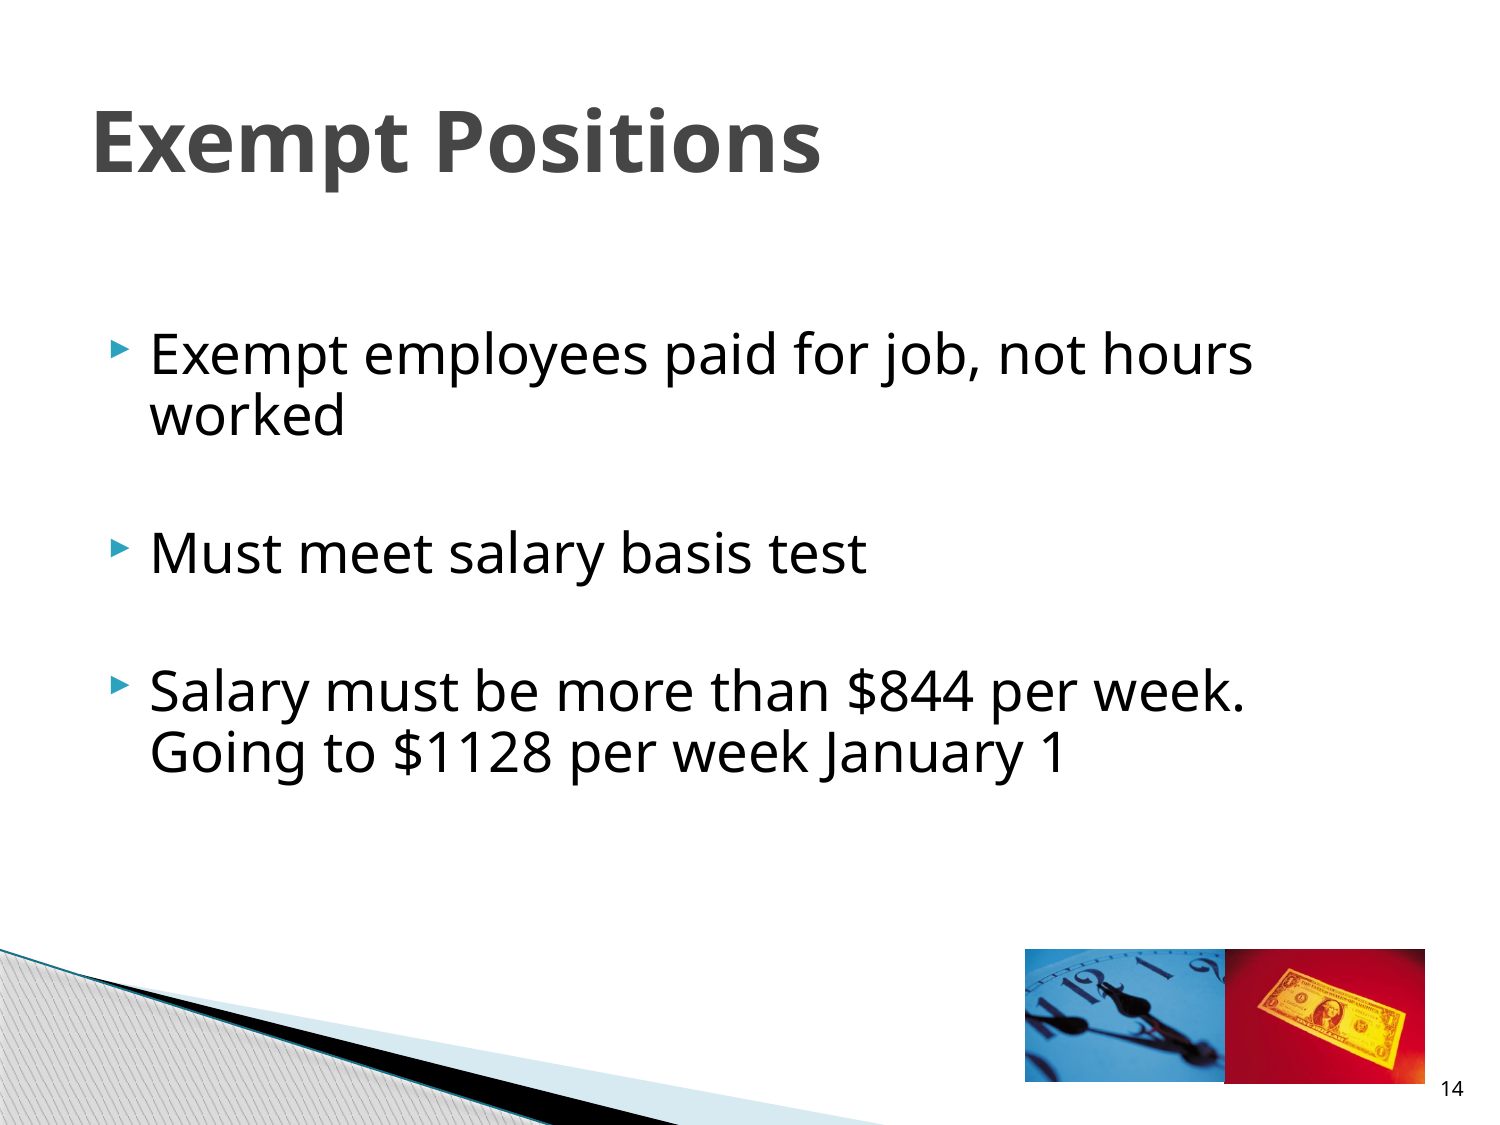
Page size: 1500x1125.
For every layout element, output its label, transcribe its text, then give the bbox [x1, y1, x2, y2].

slide_number 14 [1418, 1051, 1479, 1112]
title Exempt Positions [75, 45, 1425, 233]
picture [1024, 949, 1426, 1085]
list Exempt employees paid for job, not hours worked Must meet salary basis test Salary must be more than $844 per week. Going to $1128 per week January 1 [75, 243, 1425, 986]
